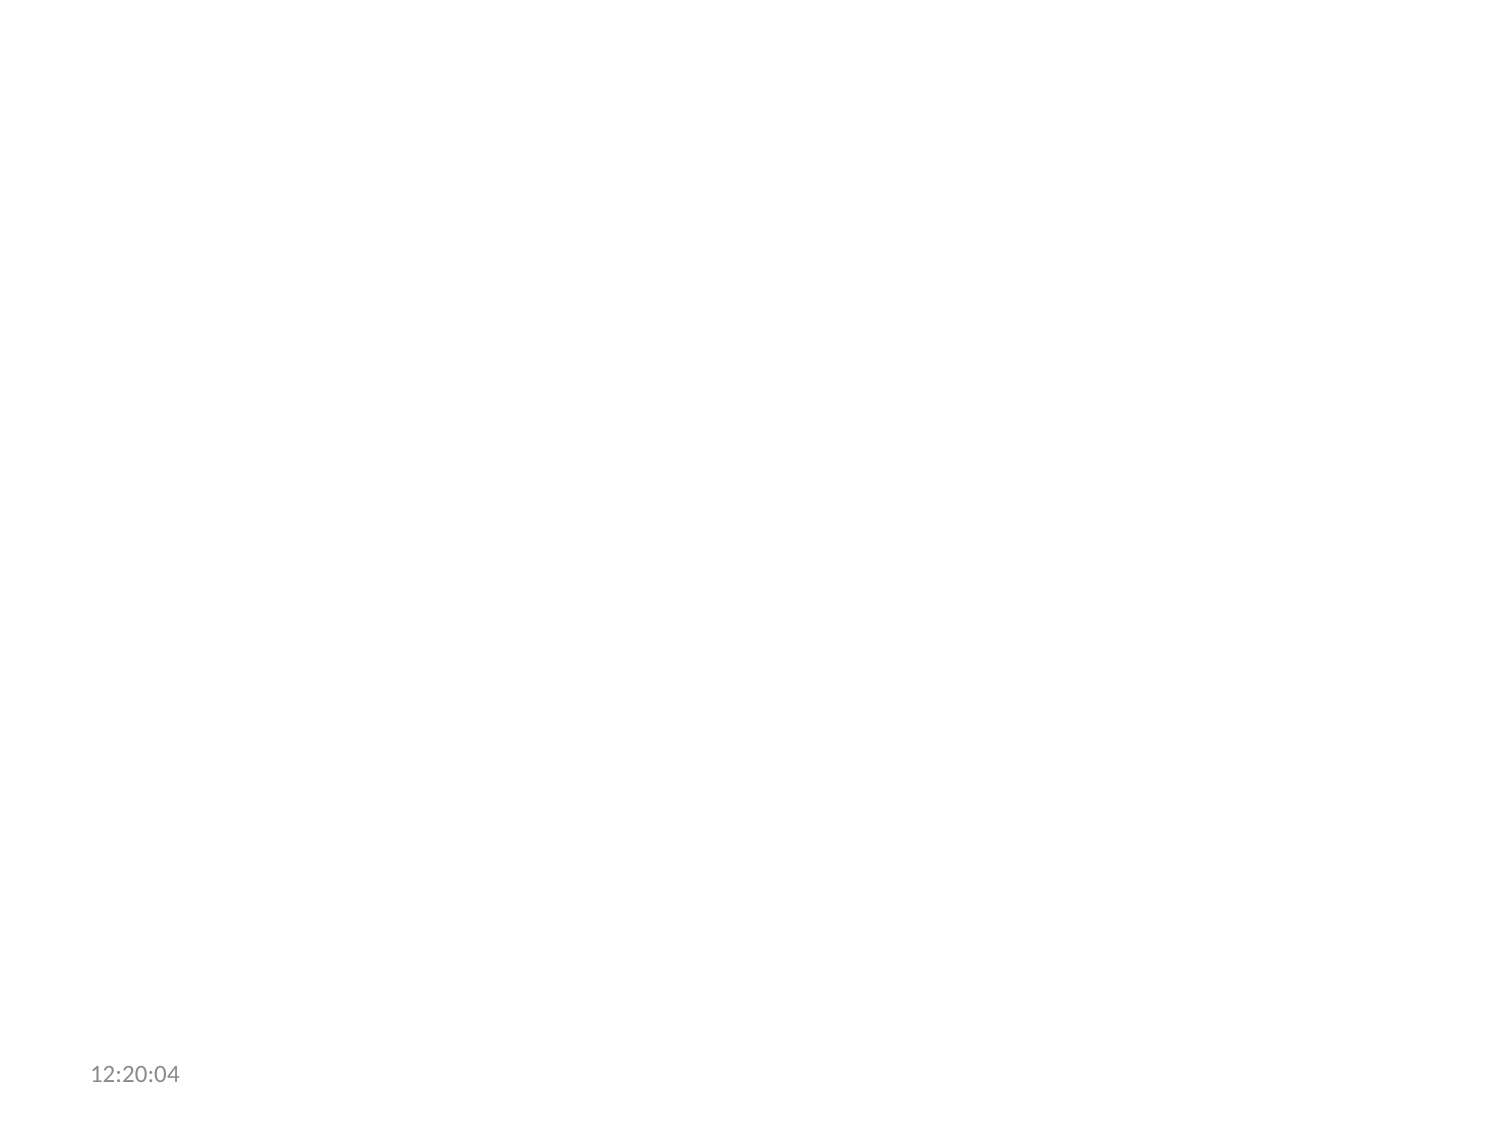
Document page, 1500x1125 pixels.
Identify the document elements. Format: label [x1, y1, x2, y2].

slide_number [75, 1042, 425, 1103]
